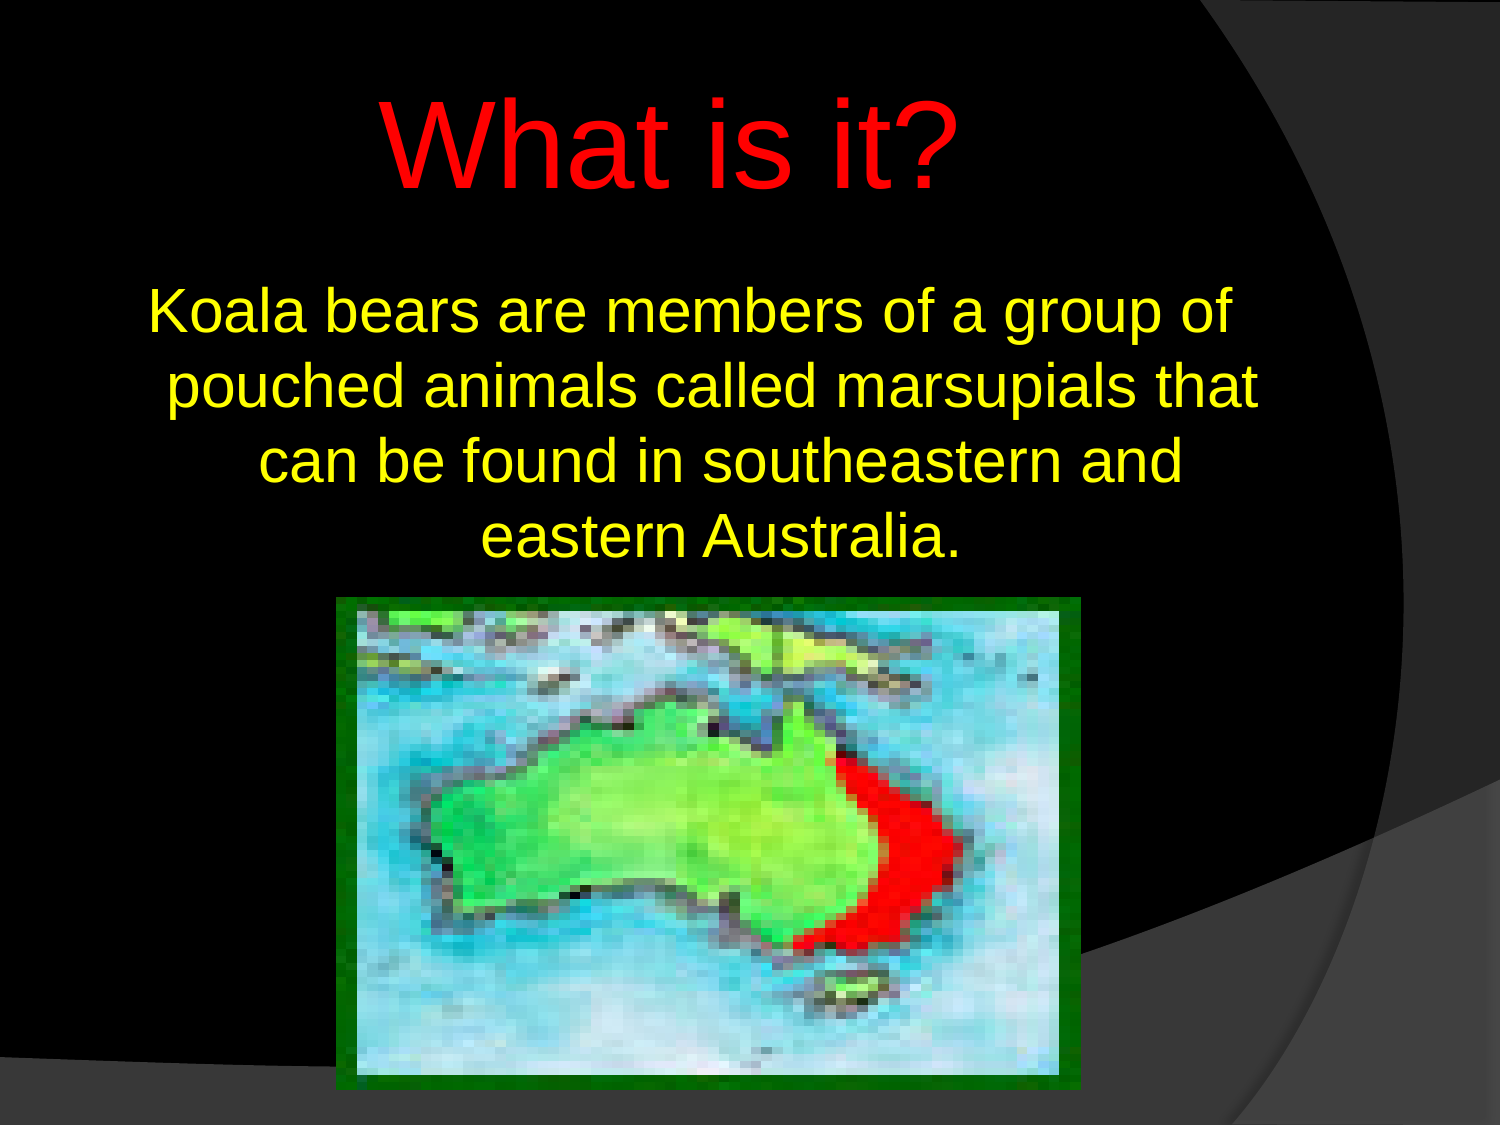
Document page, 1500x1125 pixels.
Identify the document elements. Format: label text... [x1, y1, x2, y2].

picture [336, 597, 1081, 1090]
title What is it? [75, 45, 1300, 233]
list Koala bears are members of a group of pouched animals called marsupials that can be found in southeastern and eastern Australia. [75, 262, 1300, 1005]
